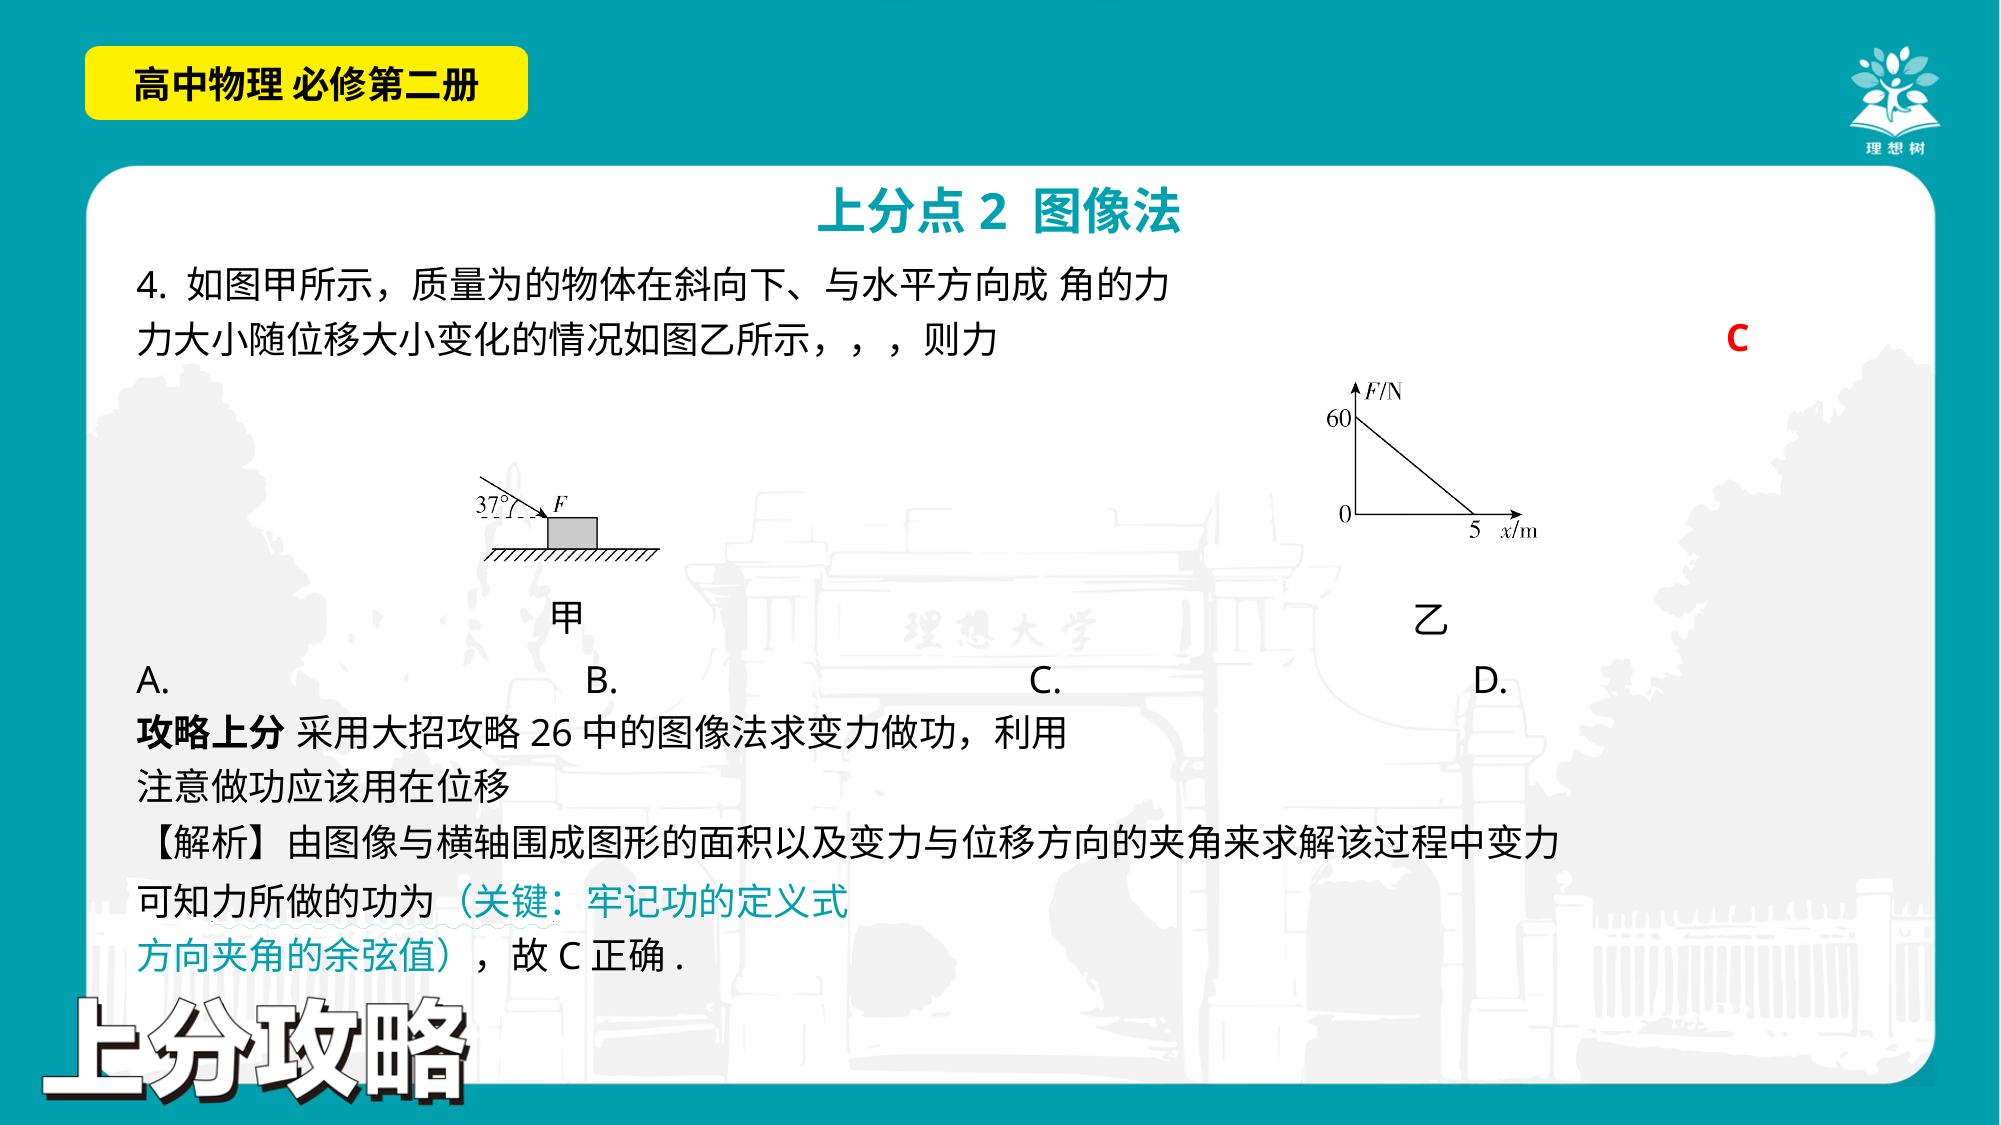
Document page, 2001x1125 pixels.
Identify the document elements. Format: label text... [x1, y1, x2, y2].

text_box C [1710, 304, 1766, 355]
text_box . . [210, 863, 860, 924]
text_box 甲 [544, 582, 591, 635]
picture [0, 0, 2000, 1125]
text_box 乙 [1408, 584, 1455, 637]
